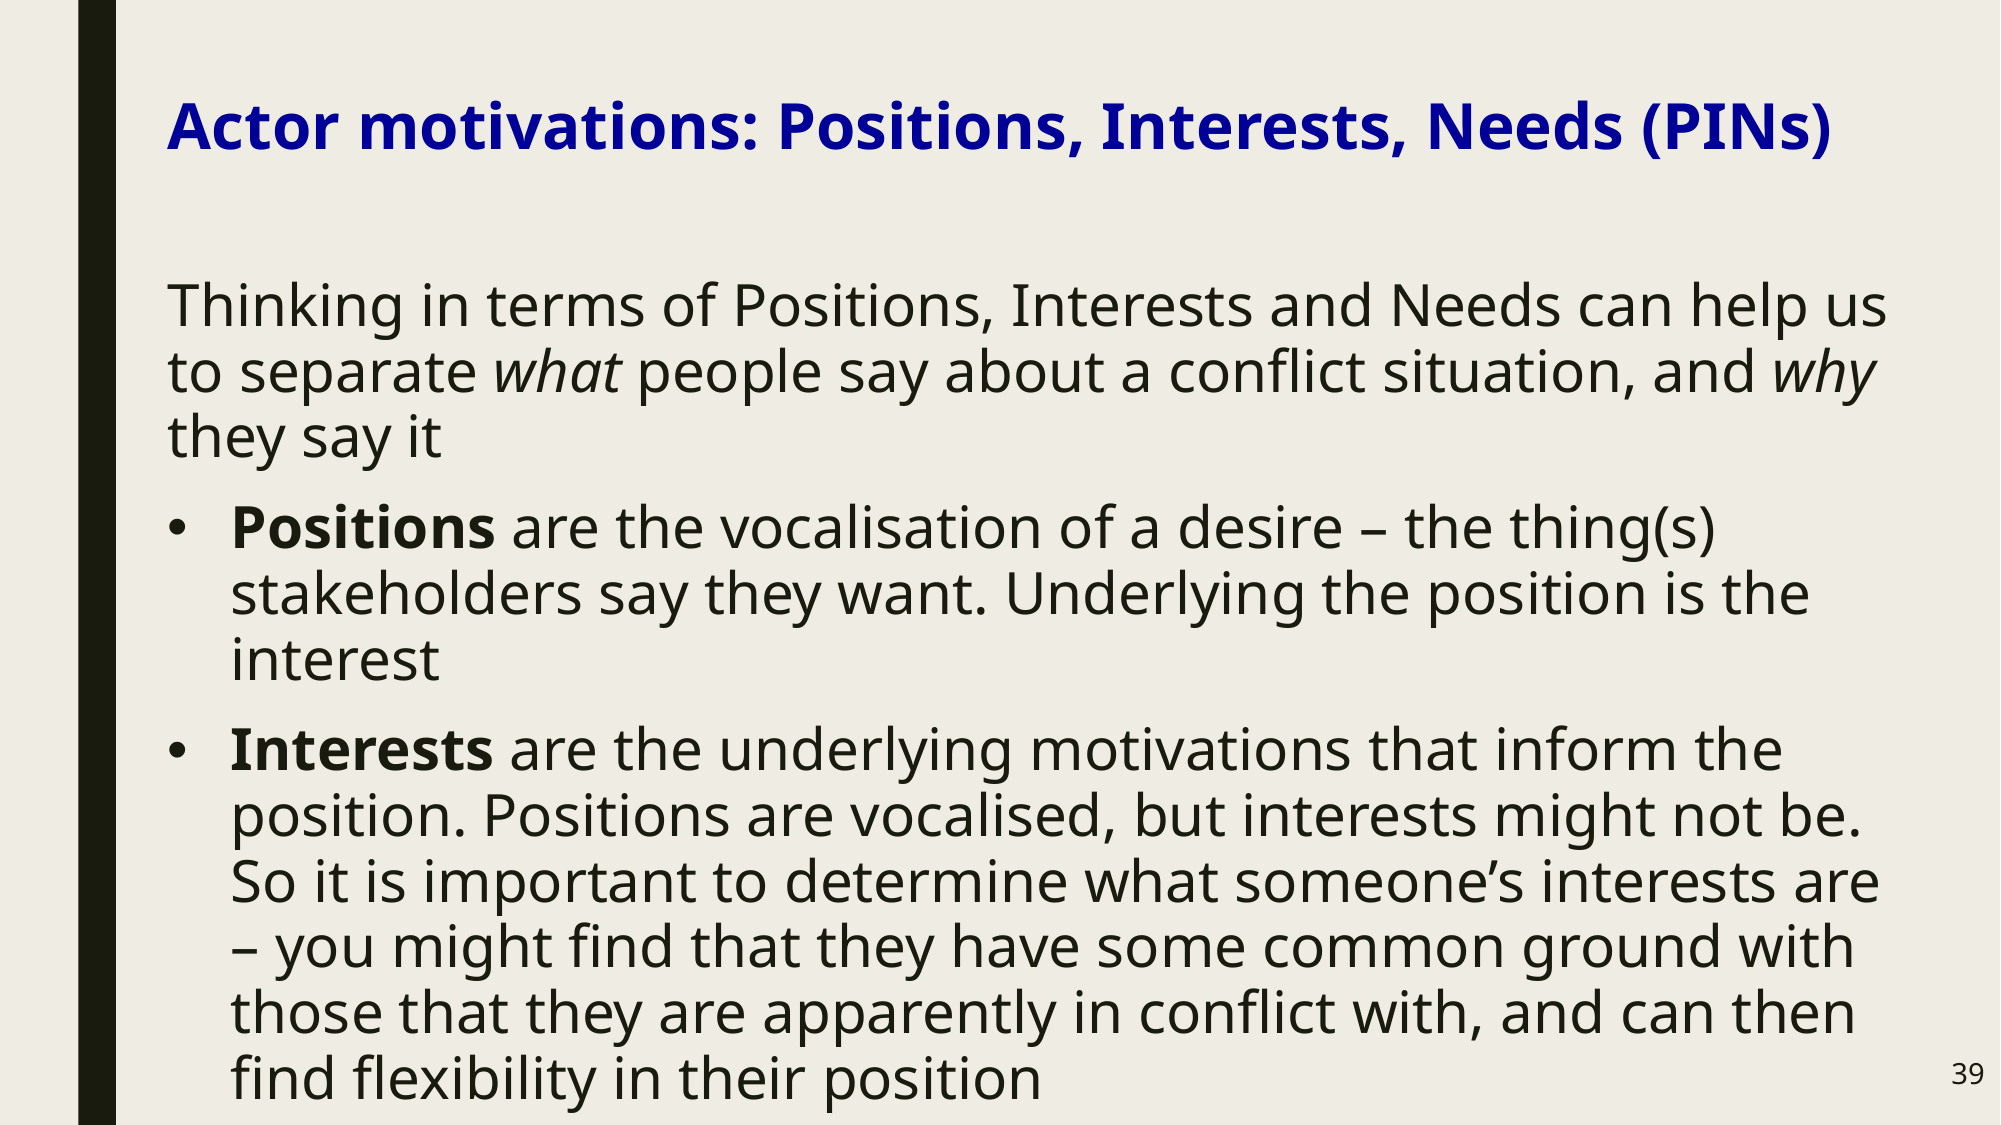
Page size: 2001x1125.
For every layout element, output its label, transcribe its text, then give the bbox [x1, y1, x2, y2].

title Actor motivations: Positions, Interests, Needs (PINs) [152, 87, 1899, 220]
list Thinking in terms of Positions, Interests and Needs can help us to separate what people say about a conflict situation, and why they say it Positions are the vocalisation of a desire – the thing(s) stakeholders say they want. Underlying the position is the interest Interests are the underlying motivations that inform the position. Positions are vocalised, but interests might not be. So it is important to determine what someone’s interests are – you might find that they have some common ground with those that they are apparently in conflict with, and can then find flexibility in their position Needs are the things that are essential for survival or satisfaction [152, 266, 1915, 980]
slide_number 39 [1884, 1024, 2000, 1125]
